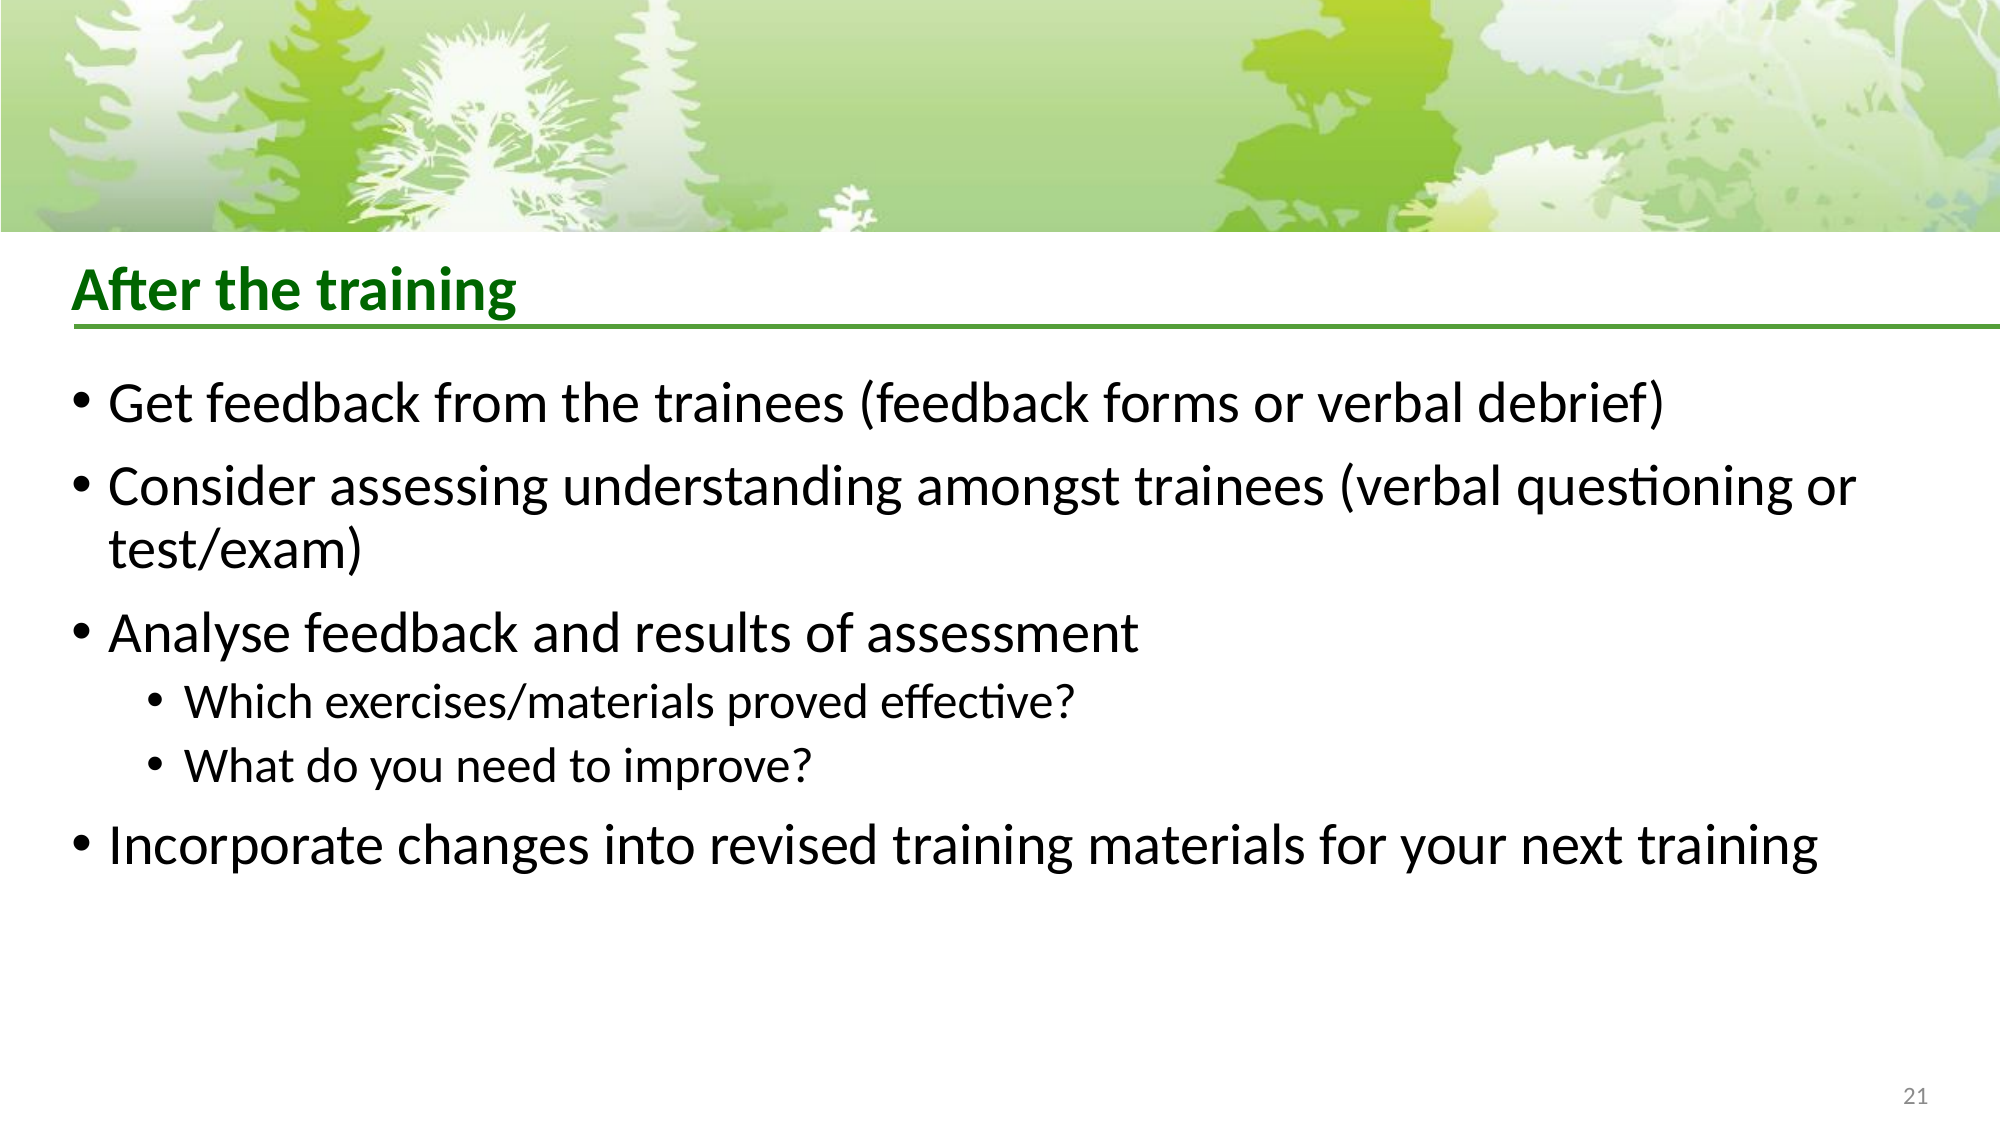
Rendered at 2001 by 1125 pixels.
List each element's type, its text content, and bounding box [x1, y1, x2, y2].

list Get feedback from the trainees (feedback forms or verbal debrief) Consider assessing understanding amongst trainees (verbal questioning or test/exam) Analyse feedback and results of assessment Which exercises/materials proved effective? What do you need to improve? Incorporate changes into revised training materials for your next training [56, 364, 1944, 970]
picture [0, 0, 2000, 232]
slide_number 21 [1493, 1065, 1944, 1125]
title After the training [56, 181, 1782, 364]
